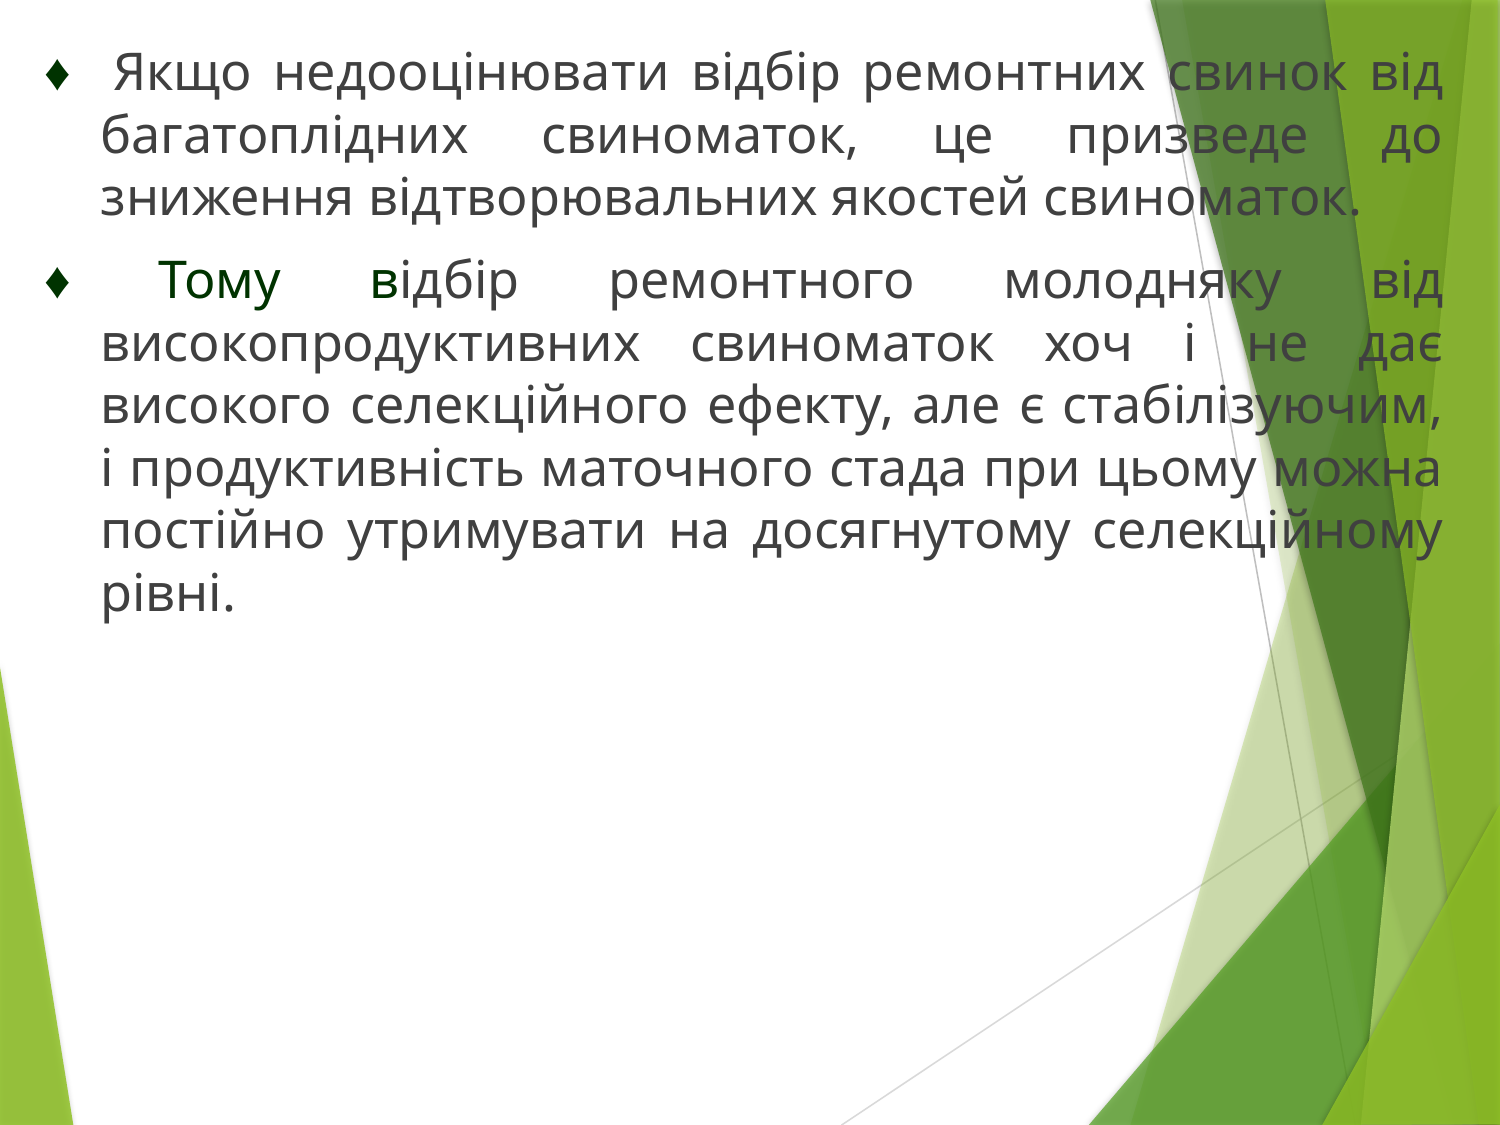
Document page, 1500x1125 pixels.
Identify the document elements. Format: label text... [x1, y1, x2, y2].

list ♦ Якщо недооцінювати відбір ремонтних свинок від багатоплідних свиноматок, це призведе до зниження відтворювальних якостей свиноматок. ♦ Тому відбір ремонтного молодняку від високопродуктивних свиноматок хоч і не дає високого селекційного ефекту, але є стабілізуючим, і продуктивність маточного стада при цьому можна постійно утримувати на досягнутому селекційному рівні. [29, 31, 1460, 1063]
